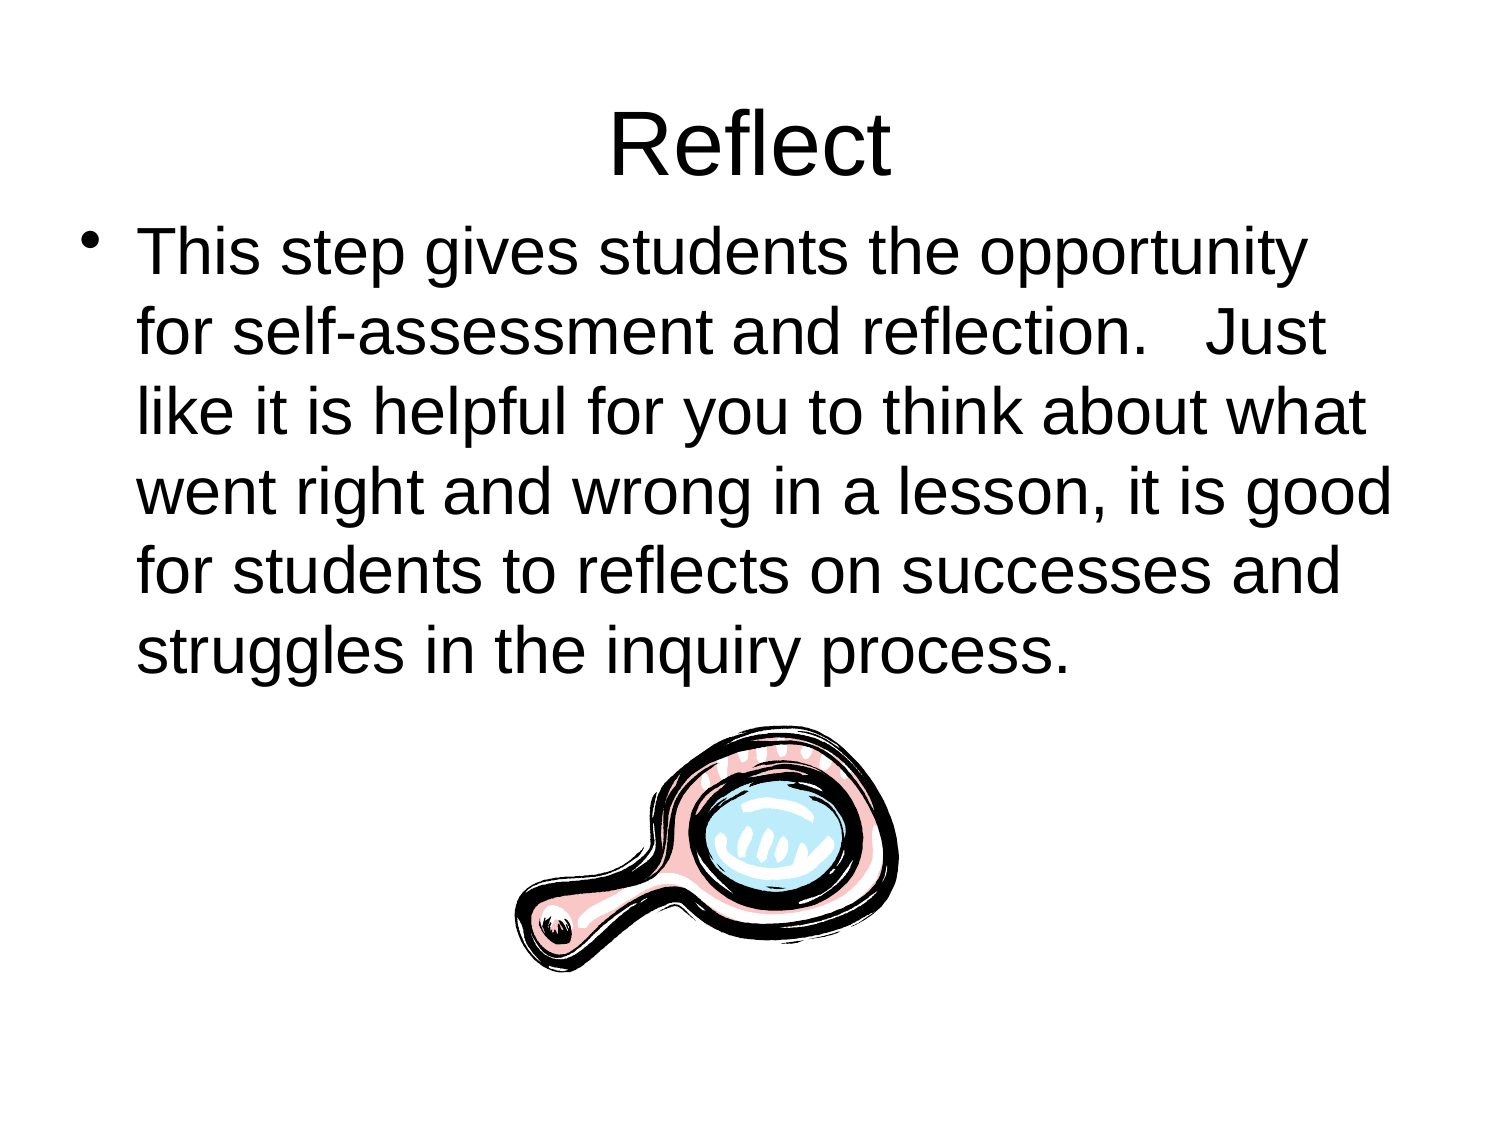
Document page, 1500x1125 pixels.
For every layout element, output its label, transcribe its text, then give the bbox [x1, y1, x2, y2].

list This step gives students the opportunity for self-assessment and reflection. Just like it is helpful for you to think about what went right and wrong in a lesson, it is good for students to reflects on successes and struggles in the inquiry process. [64, 200, 1415, 943]
picture [587, 686, 838, 1083]
title Reflect [75, 45, 1425, 233]
